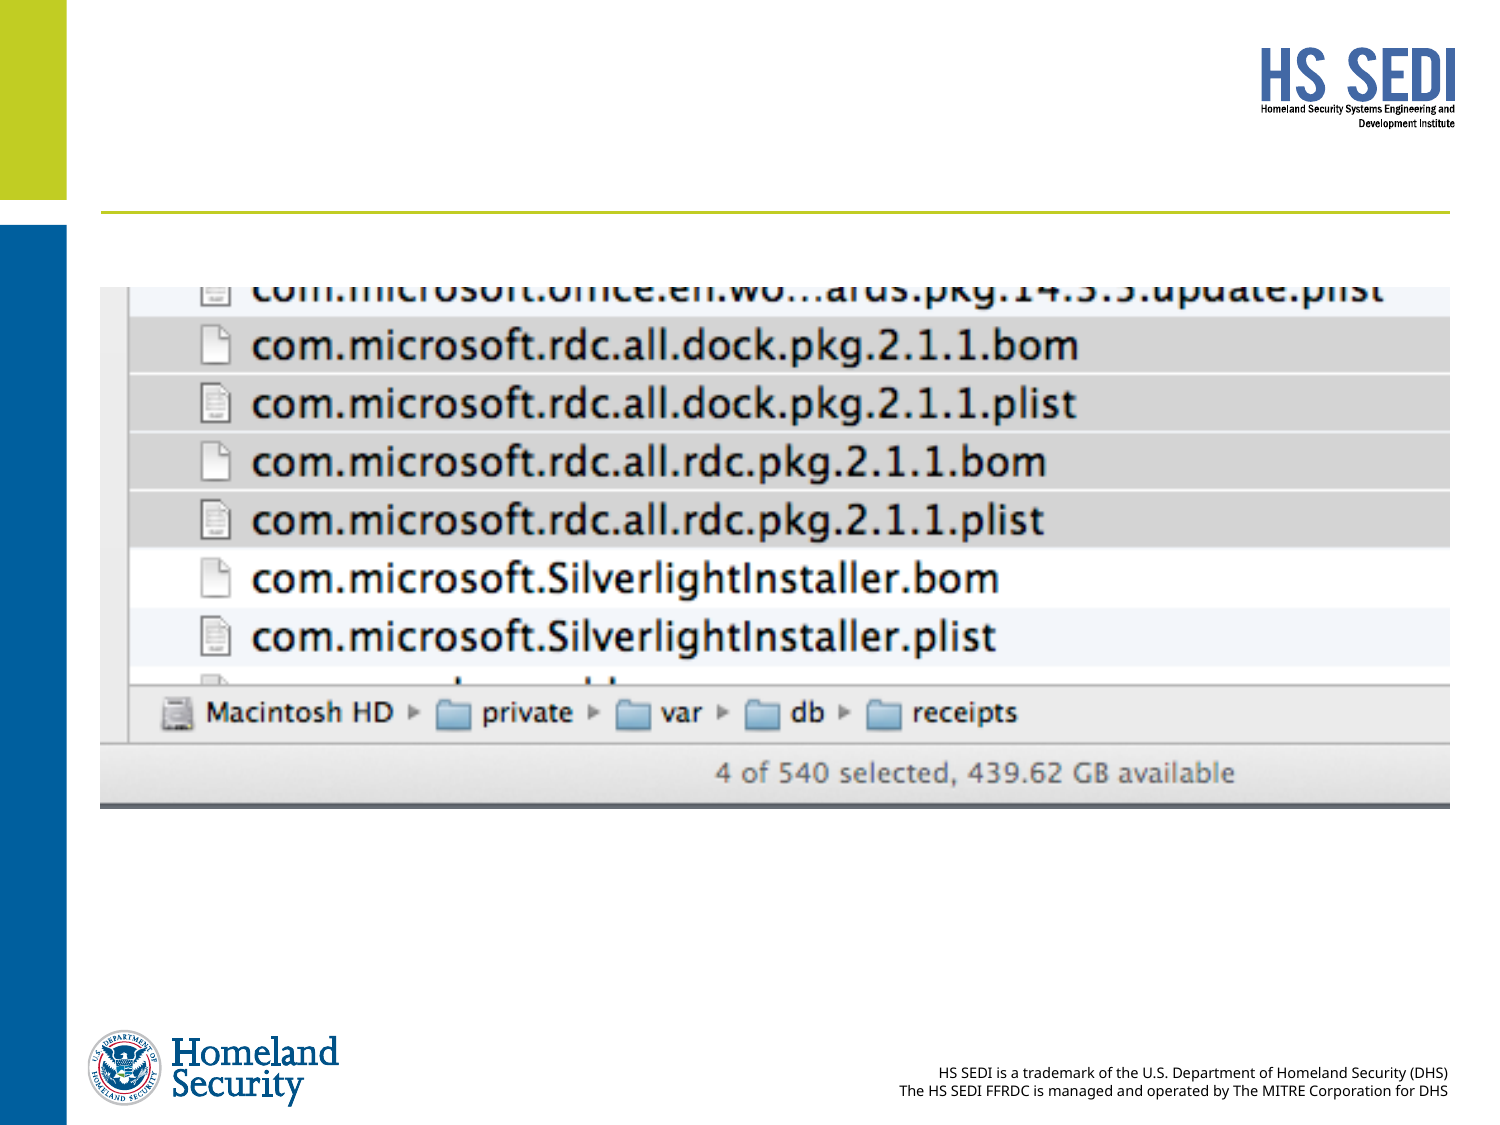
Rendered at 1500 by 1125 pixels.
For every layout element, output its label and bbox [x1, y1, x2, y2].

list [99, 178, 1451, 947]
